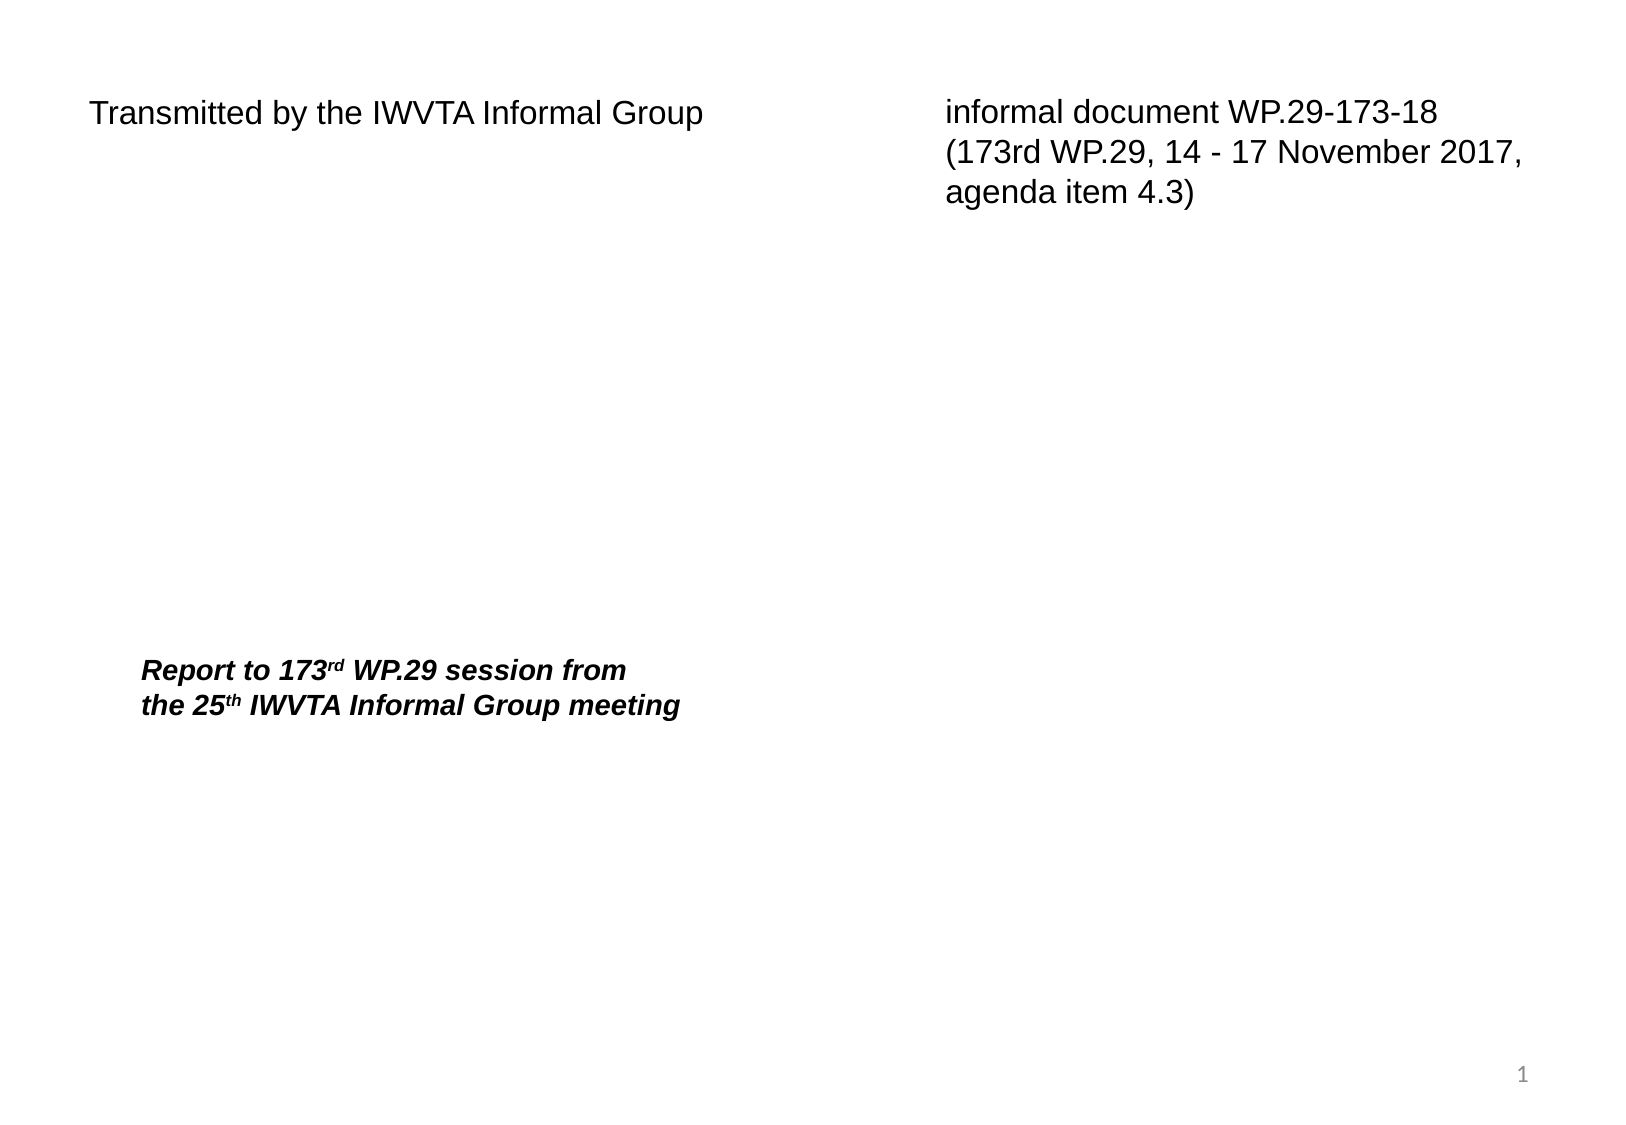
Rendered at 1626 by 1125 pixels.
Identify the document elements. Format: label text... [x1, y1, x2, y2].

text_box informal document WP.29-173-18 (173rd WP.29, 14 - 17 November 2017, agenda item 4.3) [930, 82, 1557, 218]
title Report to 173rd WP.29 session from the 25th IWVTA Informal Group meeting [126, 438, 1535, 1024]
slide_number 1 [1164, 1042, 1544, 1103]
text_box Transmitted by the IWVTA Informal Group [74, 84, 807, 139]
